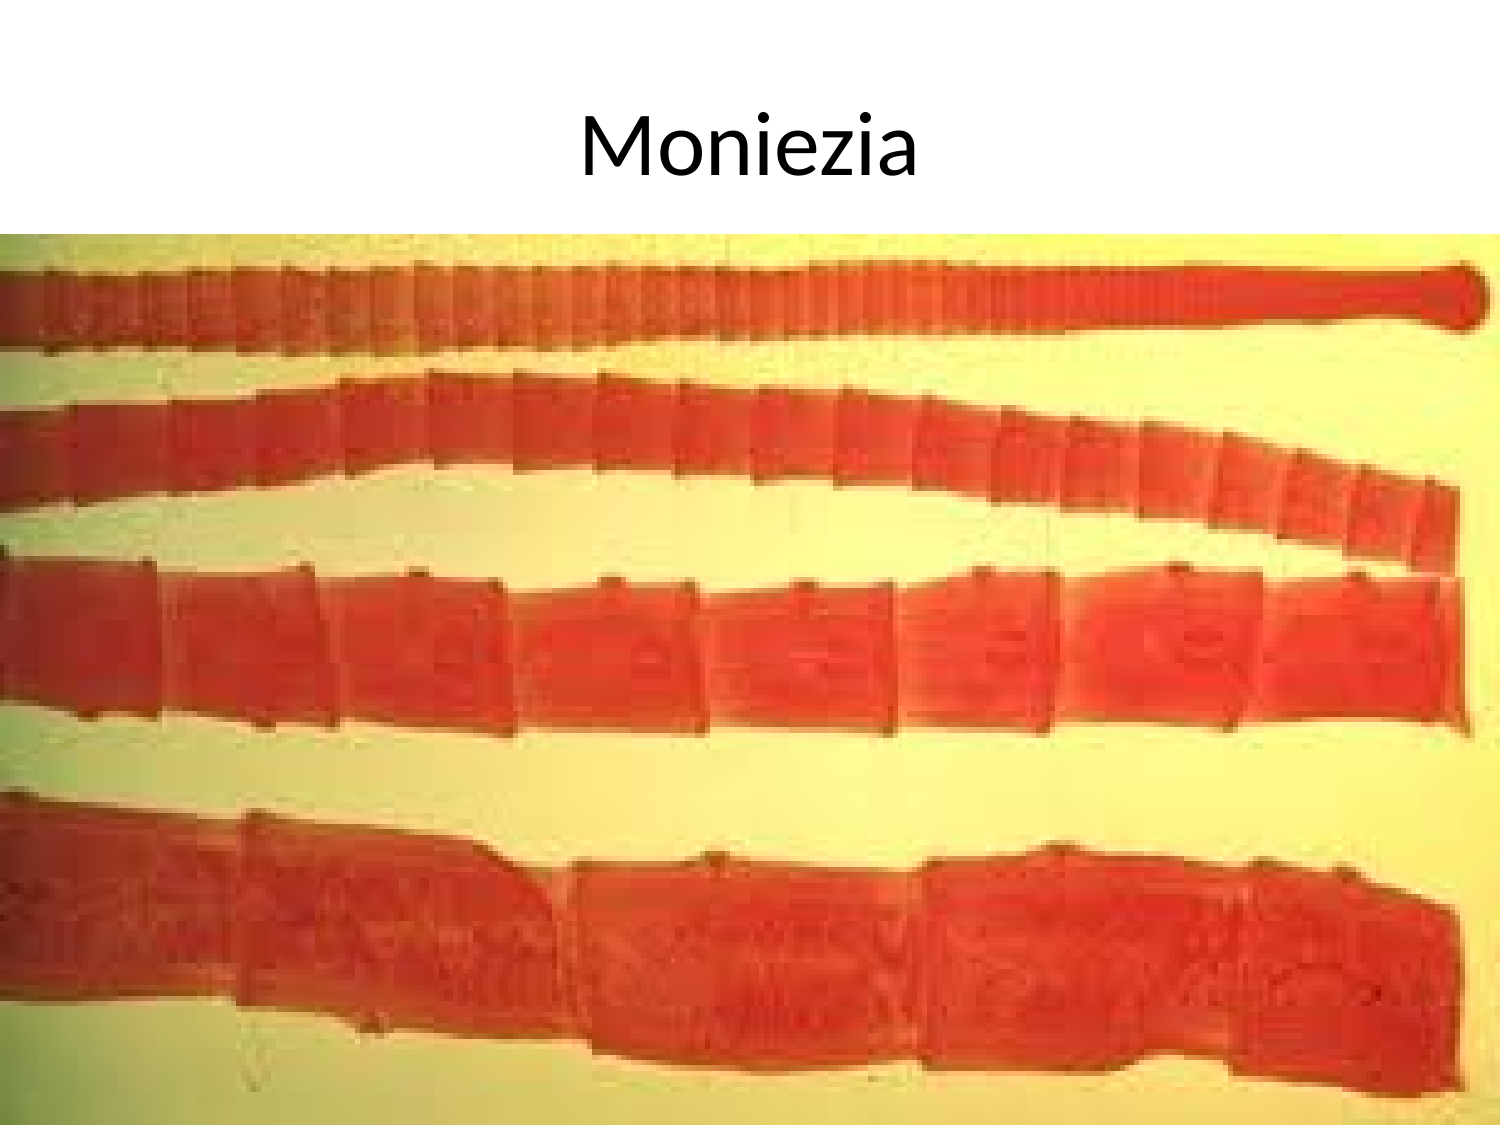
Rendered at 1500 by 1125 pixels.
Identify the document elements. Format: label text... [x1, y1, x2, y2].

picture [0, 234, 1500, 1125]
title Moniezia [75, 45, 1425, 233]
